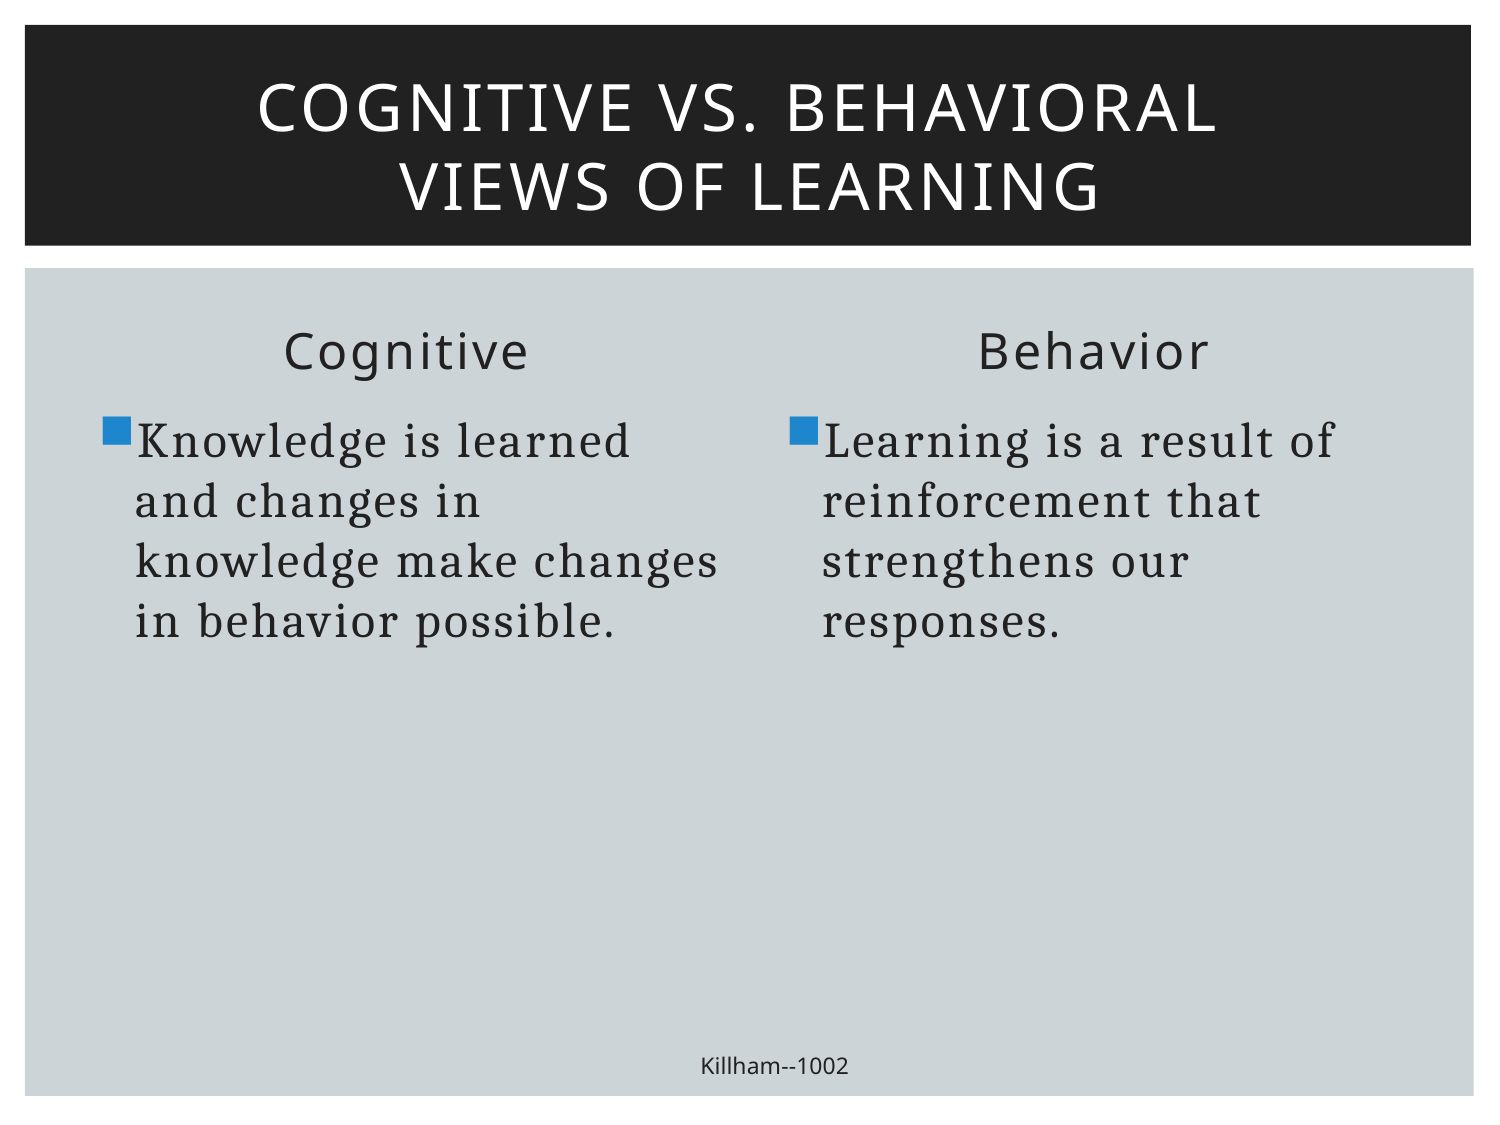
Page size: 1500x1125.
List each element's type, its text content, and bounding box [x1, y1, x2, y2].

title Cognitive vs. Behavioral Views of Learning [62, 58, 1438, 232]
list Knowledge is learned and changes in knowledge make changes in behavior possible. [75, 399, 738, 1005]
list Cognitive [75, 282, 738, 388]
list Behavior [761, 282, 1425, 388]
footer Killham--1002 [500, 1042, 1050, 1088]
list Learning is a result of reinforcement that strengthens our responses. [761, 399, 1425, 1005]
